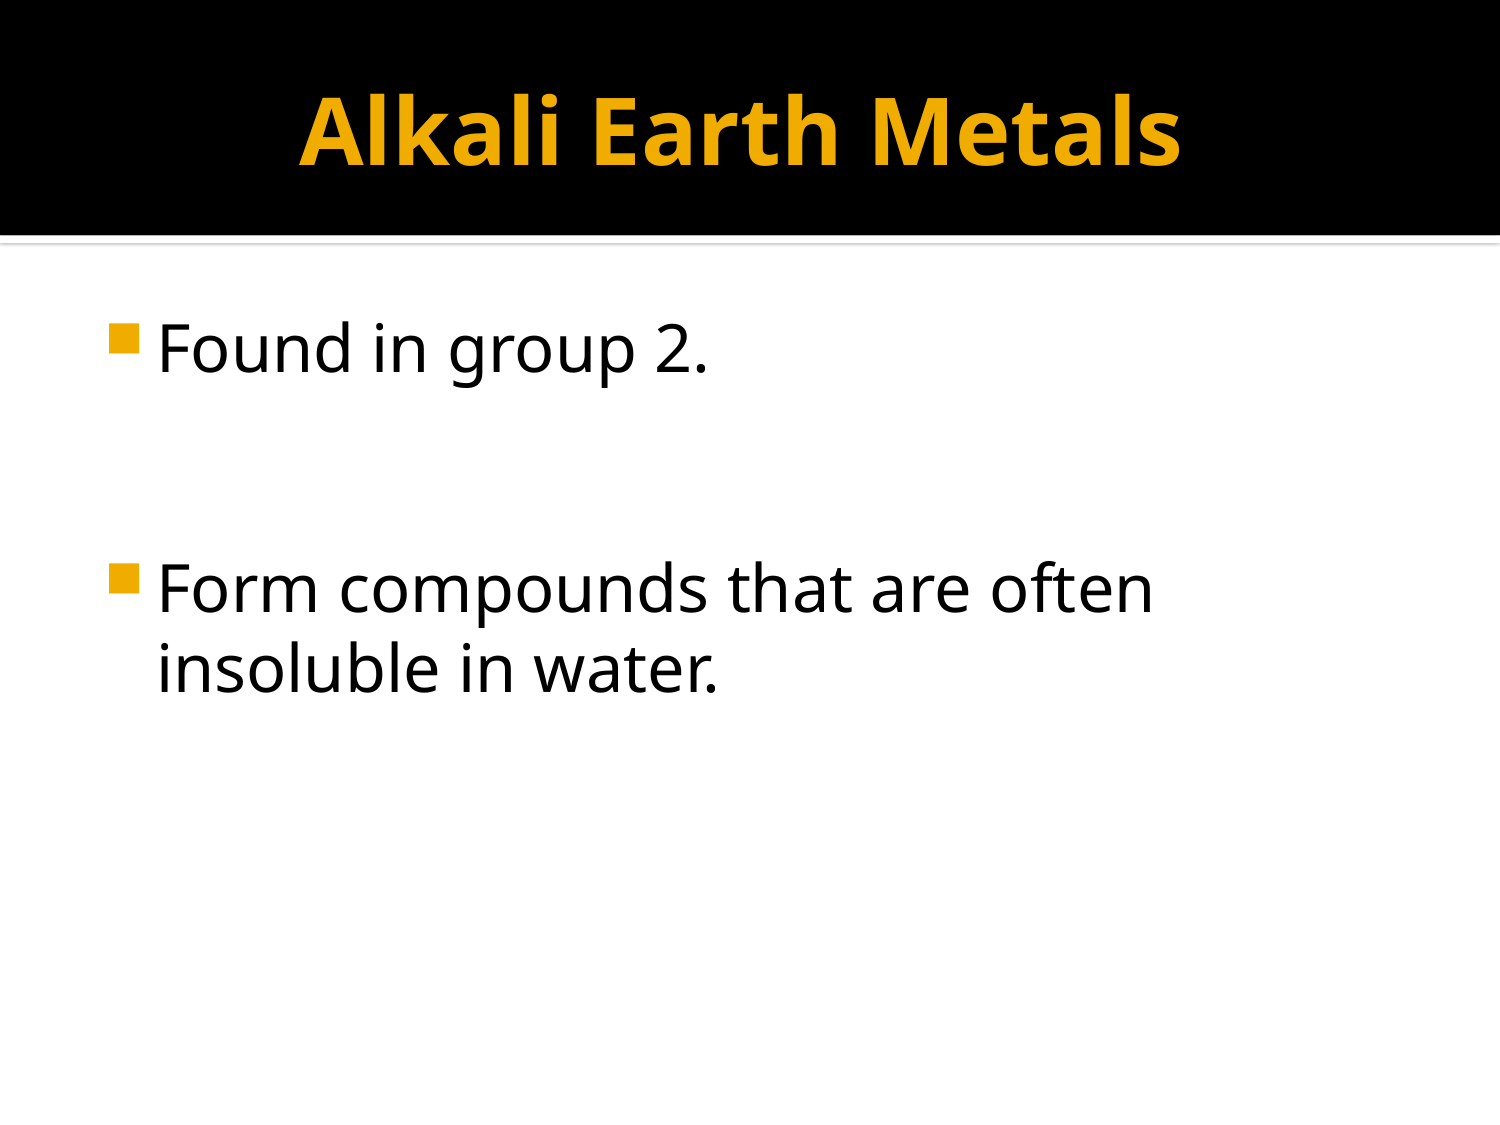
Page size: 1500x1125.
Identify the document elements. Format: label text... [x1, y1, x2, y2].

title Alkali Earth Metals [75, 25, 1425, 231]
list Found in group 2. Form compounds that are often insoluble in water. [75, 291, 1425, 1050]
